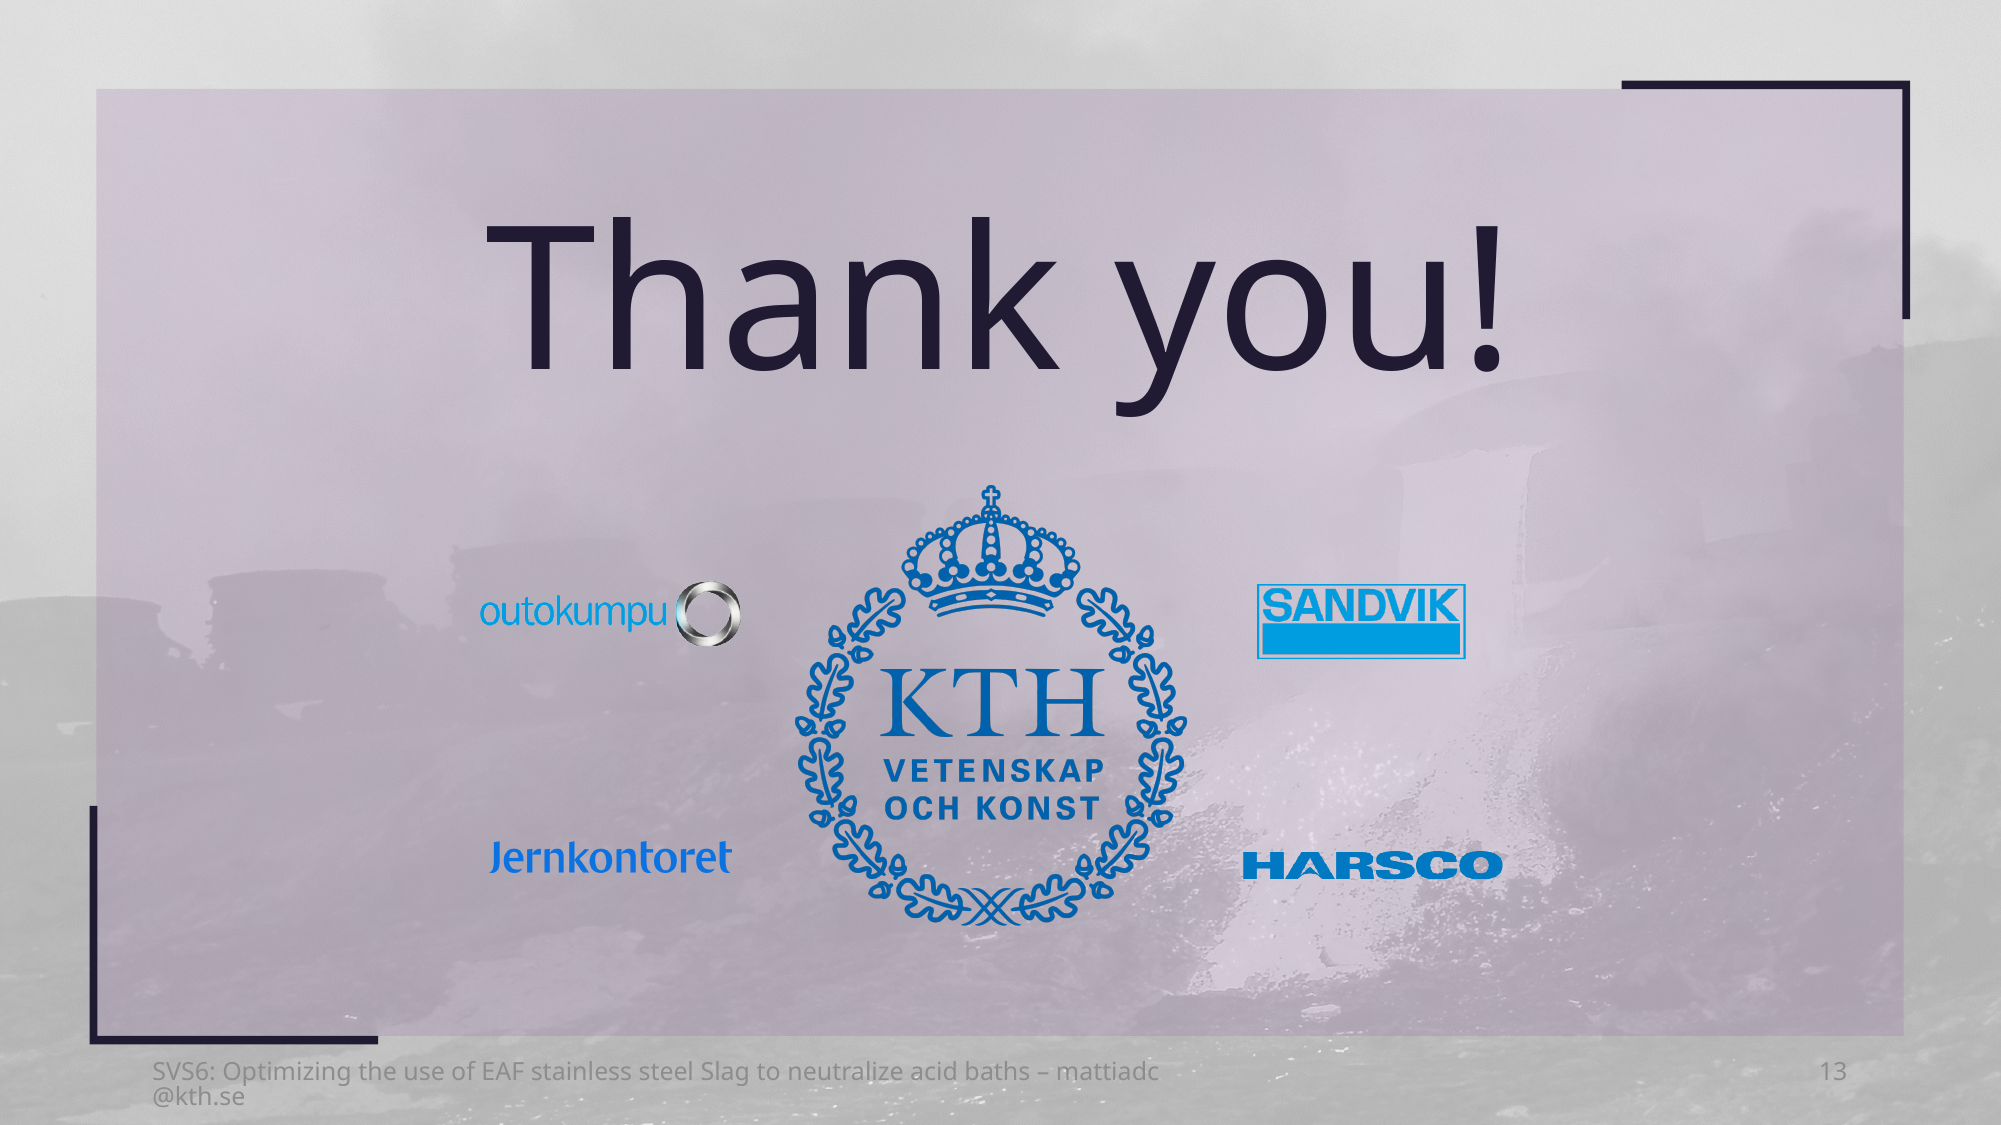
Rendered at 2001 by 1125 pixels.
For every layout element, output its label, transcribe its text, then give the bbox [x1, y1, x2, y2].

footer SVS6: Optimizing the use of EAF stainless steel Slag to neutralize acid baths – mattiadc@kth.se [137, 1042, 1196, 1103]
picture [489, 841, 732, 873]
text_box Thank you! [470, 162, 1530, 418]
picture [431, 505, 789, 707]
picture [1195, 687, 1550, 1043]
picture [795, 485, 1189, 929]
picture [1260, 586, 1463, 657]
slide_number 13 [1728, 1042, 1863, 1103]
picture [1257, 575, 1687, 668]
